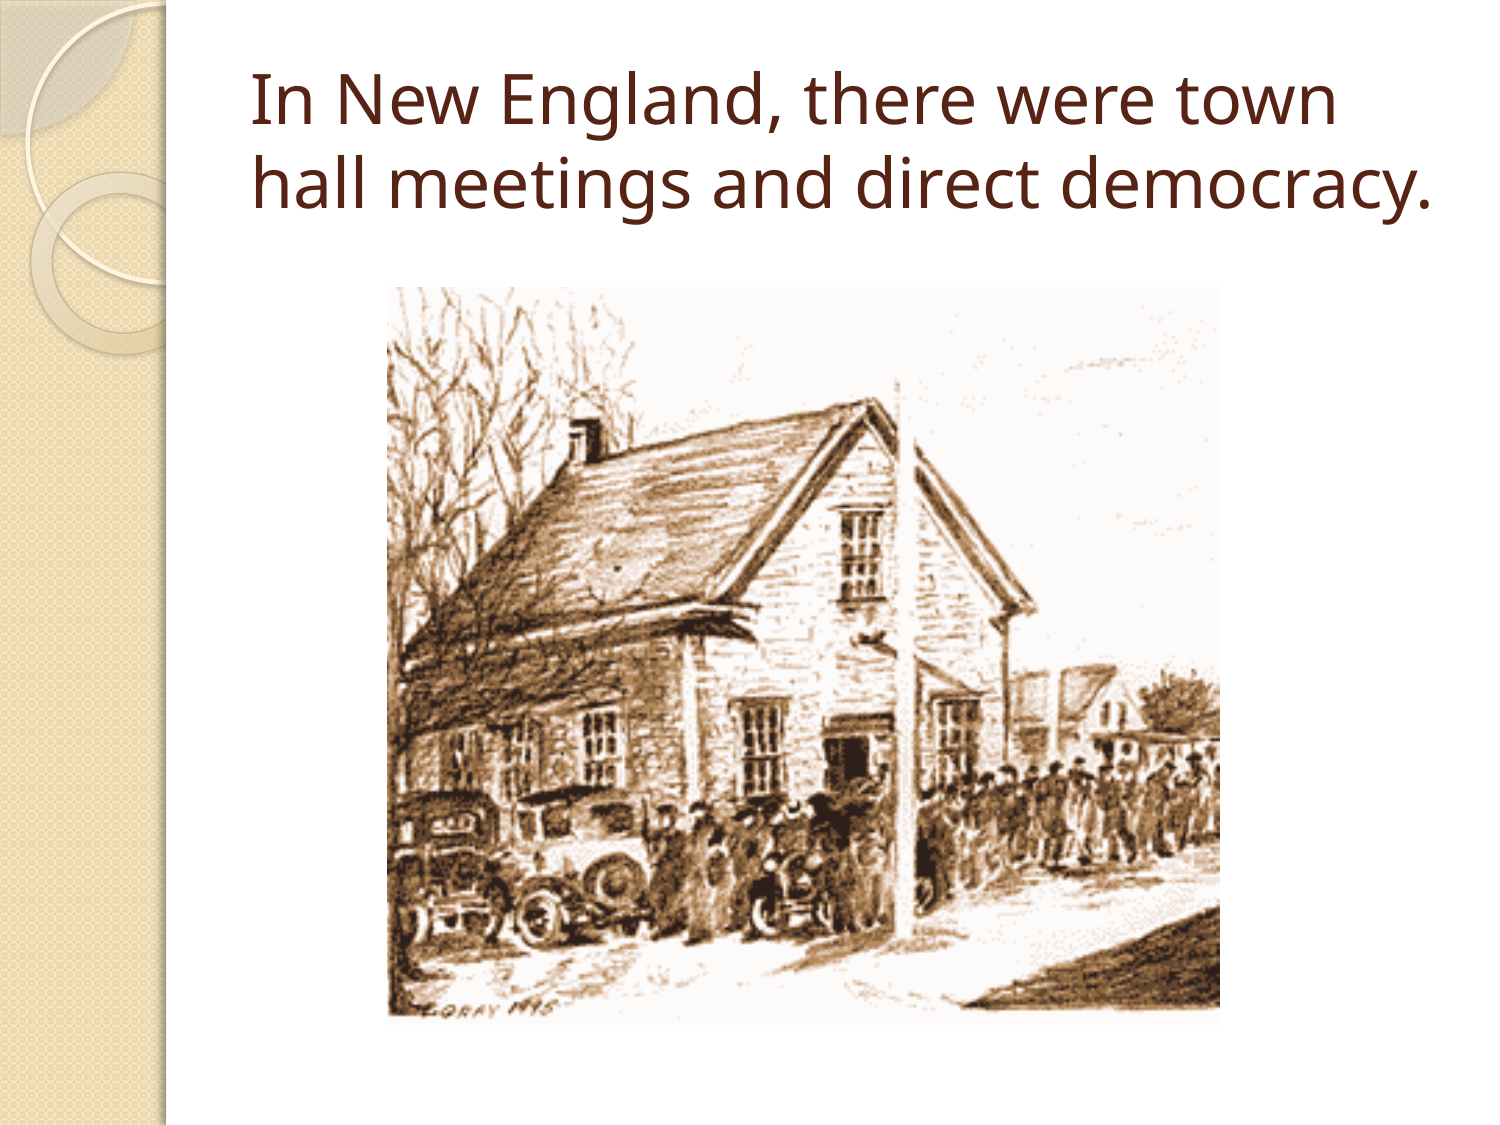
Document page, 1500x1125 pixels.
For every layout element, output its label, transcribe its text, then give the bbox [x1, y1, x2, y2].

title In New England, there were town hall meetings and direct democracy. [235, 45, 1466, 233]
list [387, 287, 1220, 1026]
